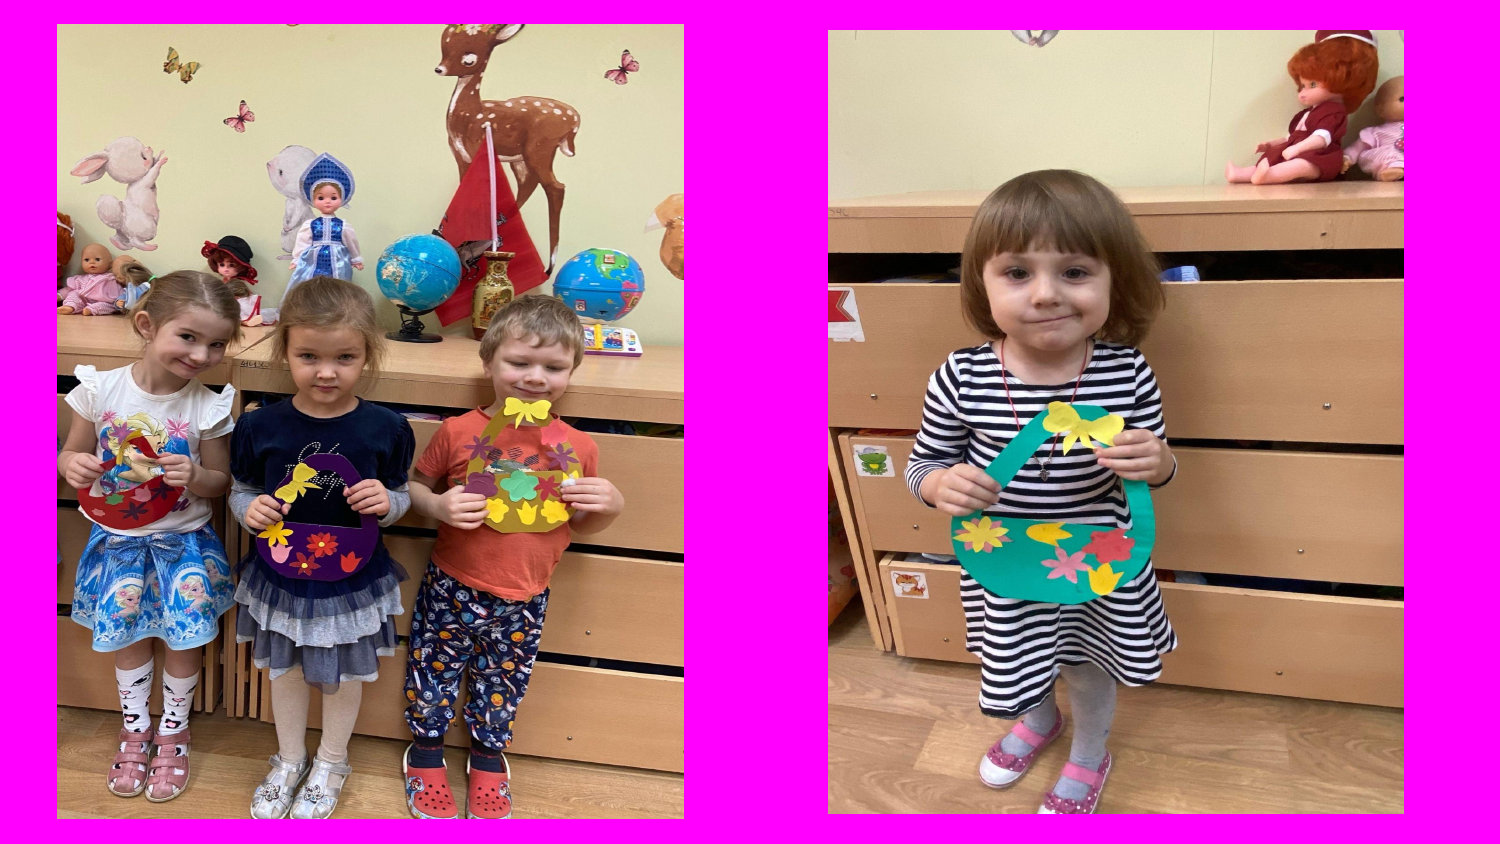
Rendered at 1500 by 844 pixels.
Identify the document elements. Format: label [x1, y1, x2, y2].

picture [56, 24, 684, 819]
picture [827, 30, 1404, 814]
